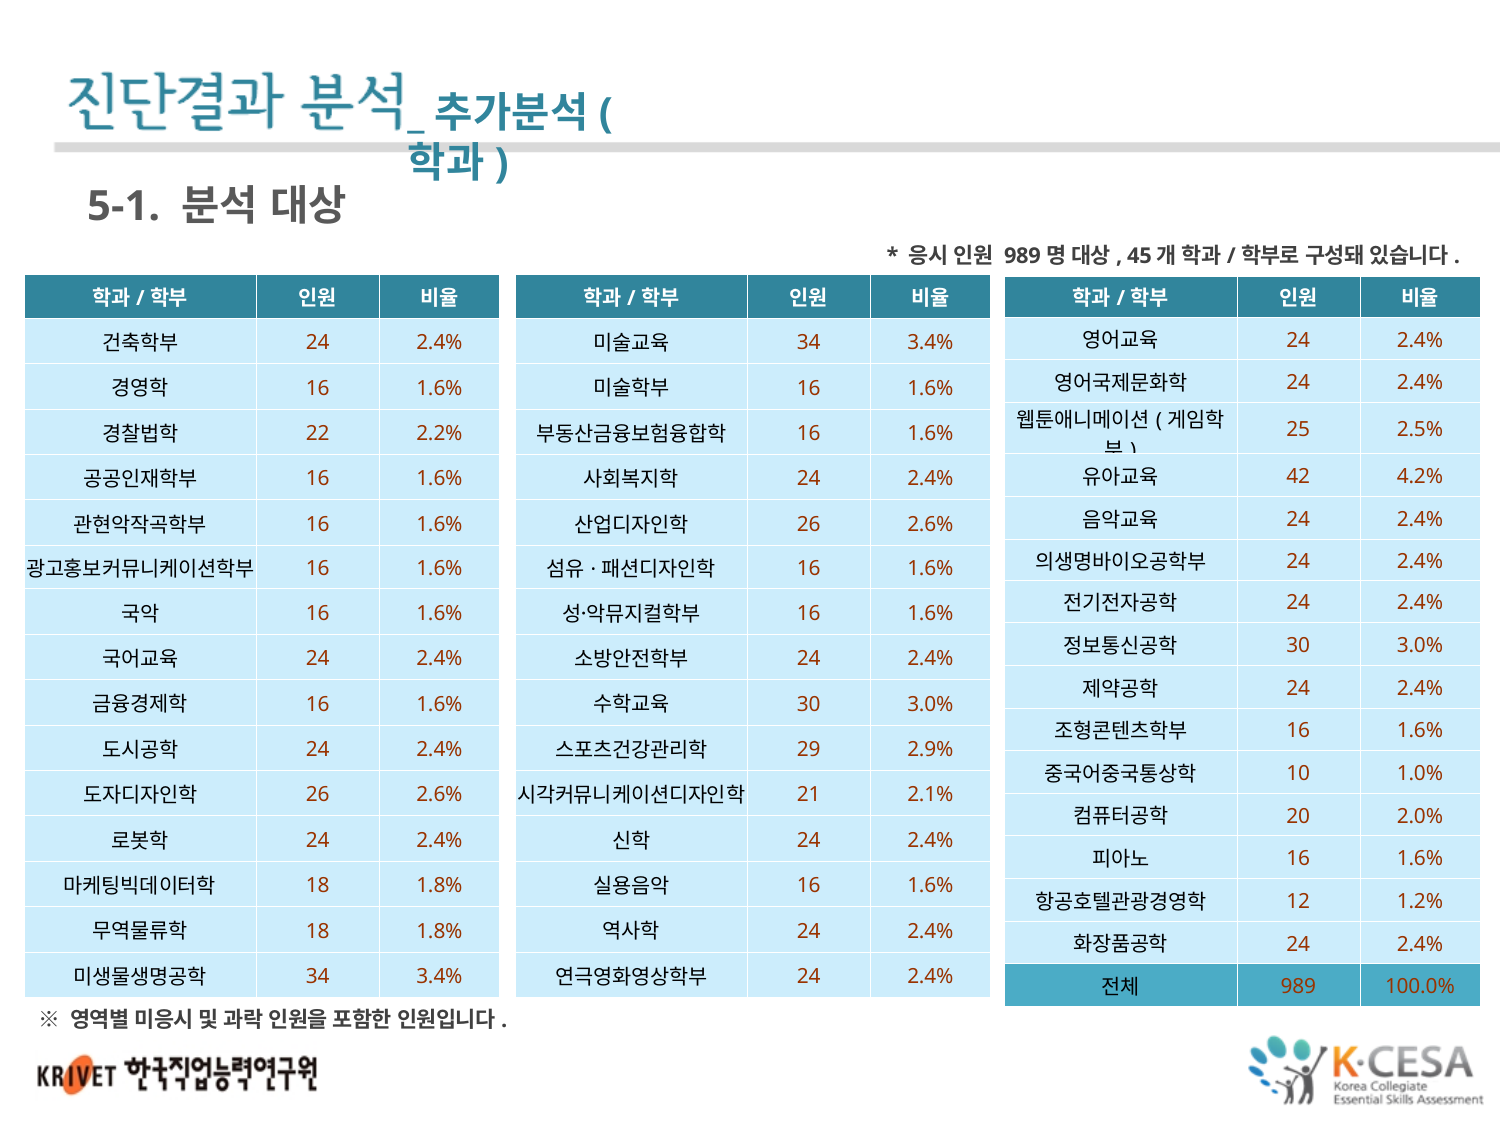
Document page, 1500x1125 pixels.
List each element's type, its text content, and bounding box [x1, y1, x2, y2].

table_cell 4.2% [1361, 454, 1480, 496]
table_cell 25 [1238, 403, 1360, 453]
table_cell 3.0% [1361, 623, 1480, 665]
table_cell 2.4% [871, 455, 990, 499]
table_cell 공공인재학부 [25, 455, 256, 499]
table_cell 1.6% [871, 546, 990, 588]
table_cell 24 [1238, 497, 1360, 539]
table_cell 16 [1238, 709, 1360, 750]
table_cell 2.4% [1361, 540, 1480, 580]
table_cell 1.6% [380, 546, 499, 588]
picture [0, 0, 1500, 1125]
table_cell 국악 [25, 589, 256, 634]
table_cell 2.4% [871, 907, 990, 952]
table_cell 사회복지학 [516, 455, 747, 499]
table_cell 16 [748, 862, 870, 906]
table_cell 로봇학 [25, 816, 256, 861]
table_cell 1.6% [871, 862, 990, 906]
text_box _추가분석(학과) [392, 78, 700, 194]
table_cell 34 [748, 319, 870, 363]
table_cell 광고홍보커뮤니케이션학부 [25, 546, 256, 588]
table_cell 1.2% [1361, 879, 1480, 921]
table_cell 관현악작곡학부 [25, 500, 256, 545]
table_cell 영어국제문화학 [1005, 360, 1237, 402]
table_cell 항공호텔관광경영학 [1005, 879, 1237, 921]
table_cell 건축학부 [25, 319, 256, 363]
table_header 인원 [748, 275, 870, 318]
table_cell 24 [1238, 922, 1360, 963]
table_cell 컴퓨터공학 [1005, 794, 1237, 835]
table_cell 29 [748, 726, 870, 770]
table_cell 18 [257, 907, 379, 952]
table_cell 16 [257, 500, 379, 545]
table_cell 연극영화영상학부 [516, 953, 747, 997]
table_cell 30 [1238, 623, 1360, 665]
table_cell 16 [748, 546, 870, 588]
table_cell 24 [748, 953, 870, 997]
table_cell 미생물생명공학 [25, 953, 256, 997]
table_cell 42 [1238, 454, 1360, 496]
table_cell 2.4% [1361, 666, 1480, 708]
table_cell 스포츠건강관리학 [516, 726, 747, 770]
table_cell 24 [748, 455, 870, 499]
table_cell 1.8% [380, 907, 499, 952]
table_cell 16 [748, 410, 870, 454]
table_cell 국어교육 [25, 635, 256, 679]
table_cell 경영학 [25, 364, 256, 409]
table_cell 21 [748, 771, 870, 815]
table_cell 웹툰애니메이션(게임학부) [1005, 403, 1237, 453]
table_cell 피아노 [1005, 836, 1237, 878]
table_cell 역사학 [516, 907, 747, 952]
table_cell 989 [1238, 964, 1360, 1006]
table_cell 34 [257, 953, 379, 997]
table_cell 영어교육 [1005, 318, 1237, 359]
table_cell 2.4% [1361, 922, 1480, 963]
table_cell 실용음악 [516, 862, 747, 906]
table_cell 2.4% [1361, 318, 1480, 359]
table_cell 1.8% [380, 862, 499, 906]
table_cell 2.6% [380, 771, 499, 815]
table_cell 조형콘텐츠학부 [1005, 709, 1237, 750]
table_cell 전기전자공학 [1005, 581, 1237, 622]
table_cell 16 [748, 589, 870, 634]
table_cell 2.4% [1361, 581, 1480, 622]
table_cell 섬유·패션디자인학 [516, 546, 747, 588]
table_header 인원 [1238, 277, 1360, 317]
table_cell 전체 [1005, 964, 1237, 1006]
table_cell 24 [1238, 360, 1360, 402]
table_cell 2.4% [380, 635, 499, 679]
table_cell 16 [257, 680, 379, 725]
table_cell 24 [257, 726, 379, 770]
table_cell 시각커뮤니케이션디자인학 [516, 771, 747, 815]
text_box 5-1. 분석 대상 [72, 171, 671, 236]
table_header 학과/학부 [1005, 277, 1237, 317]
table_cell 20 [1238, 794, 1360, 835]
table_cell 수학교육 [516, 680, 747, 725]
table_header 학과/학부 [25, 275, 256, 318]
table_cell 음악교육 [1005, 497, 1237, 539]
table_header 비율 [1361, 277, 1480, 317]
table_cell 16 [1238, 836, 1360, 878]
table_cell 2.4% [871, 953, 990, 997]
table_cell 24 [1238, 581, 1360, 622]
table_cell 16 [257, 546, 379, 588]
table_cell 1.6% [380, 680, 499, 725]
table_cell 정보통신공학 [1005, 623, 1237, 665]
table_cell 16 [748, 364, 870, 409]
table_cell 24 [257, 816, 379, 861]
table_cell 미술학부 [516, 364, 747, 409]
table_cell 26 [257, 771, 379, 815]
table_cell 미술교육 [516, 319, 747, 363]
table_cell 2.6% [871, 500, 990, 545]
table_cell 2.9% [871, 726, 990, 770]
table_cell 18 [257, 862, 379, 906]
table_cell 24 [748, 907, 870, 952]
table_header 비율 [380, 275, 499, 318]
table_cell 22 [257, 410, 379, 454]
table_cell 16 [257, 455, 379, 499]
table_cell 경찰법학 [25, 410, 256, 454]
table_cell 화장품공학 [1005, 922, 1237, 963]
table_cell 2.4% [380, 816, 499, 861]
table_cell 24 [1238, 666, 1360, 708]
table_cell 1.6% [1361, 836, 1480, 878]
table_cell 소방안전학부 [516, 635, 747, 679]
table_header 학과/학부 [516, 275, 747, 318]
table_cell 유아교육 [1005, 454, 1237, 496]
table_cell 1.6% [871, 364, 990, 409]
table_cell 16 [257, 589, 379, 634]
table_cell 1.6% [871, 589, 990, 634]
table_cell 금융경제학 [25, 680, 256, 725]
table_cell 산업디자인학 [516, 500, 747, 545]
table_cell 24 [1238, 318, 1360, 359]
table_cell 1.0% [1361, 751, 1480, 793]
text_box ※ 영역별 미응시 및 과락 인원을 포함한 인원입니다. [23, 998, 801, 1040]
table_cell 2.4% [871, 635, 990, 679]
table_header 인원 [257, 275, 379, 318]
table_cell 2.4% [1361, 360, 1480, 402]
table_cell 부동산금융보험융합학 [516, 410, 747, 454]
table_cell 1.6% [380, 364, 499, 409]
table_cell 2.4% [380, 726, 499, 770]
table_cell 제약공학 [1005, 666, 1237, 708]
table_cell 3.0% [871, 680, 990, 725]
table_cell 24 [748, 635, 870, 679]
table_cell 30 [748, 680, 870, 725]
table_cell 1.6% [380, 455, 499, 499]
table_cell 2.2% [380, 410, 499, 454]
table_cell 26 [748, 500, 870, 545]
table_cell 도자디자인학 [25, 771, 256, 815]
table_cell 24 [748, 816, 870, 861]
table_cell 3.4% [380, 953, 499, 997]
table_cell 24 [257, 319, 379, 363]
text_box * 응시 인원 989명 대상, 45개 학과/학부로 구성돼 있습니다. [547, 234, 1475, 276]
table_cell 중국어중국통상학 [1005, 751, 1237, 793]
table_cell 12 [1238, 879, 1360, 921]
table_cell 1.6% [1361, 709, 1480, 750]
table_cell 2.0% [1361, 794, 1480, 835]
table_cell 2.5% [1361, 403, 1480, 453]
table_cell 2.4% [380, 319, 499, 363]
table_cell 10 [1238, 751, 1360, 793]
table_cell 3.4% [871, 319, 990, 363]
table_cell 2.4% [1361, 497, 1480, 539]
table_cell 24 [1238, 540, 1360, 580]
table_cell 1.6% [871, 410, 990, 454]
table_cell 마케팅빅데이터학 [25, 862, 256, 906]
table_cell 16 [257, 364, 379, 409]
table_cell 2.1% [871, 771, 990, 815]
table_cell 성악〮뮤지컬학부 [516, 589, 747, 634]
table_cell 1.6% [380, 500, 499, 545]
table_cell 도시공학 [25, 726, 256, 770]
table_cell 신학 [516, 816, 747, 861]
table_cell 24 [257, 635, 379, 679]
table_cell 1.6% [380, 589, 499, 634]
table_cell 2.4% [871, 816, 990, 861]
table_header 비율 [871, 275, 990, 318]
table_cell 100.0% [1361, 964, 1480, 1006]
table_cell 무역물류학 [25, 907, 256, 952]
table_cell 의생명바이오공학부 [1005, 540, 1237, 580]
